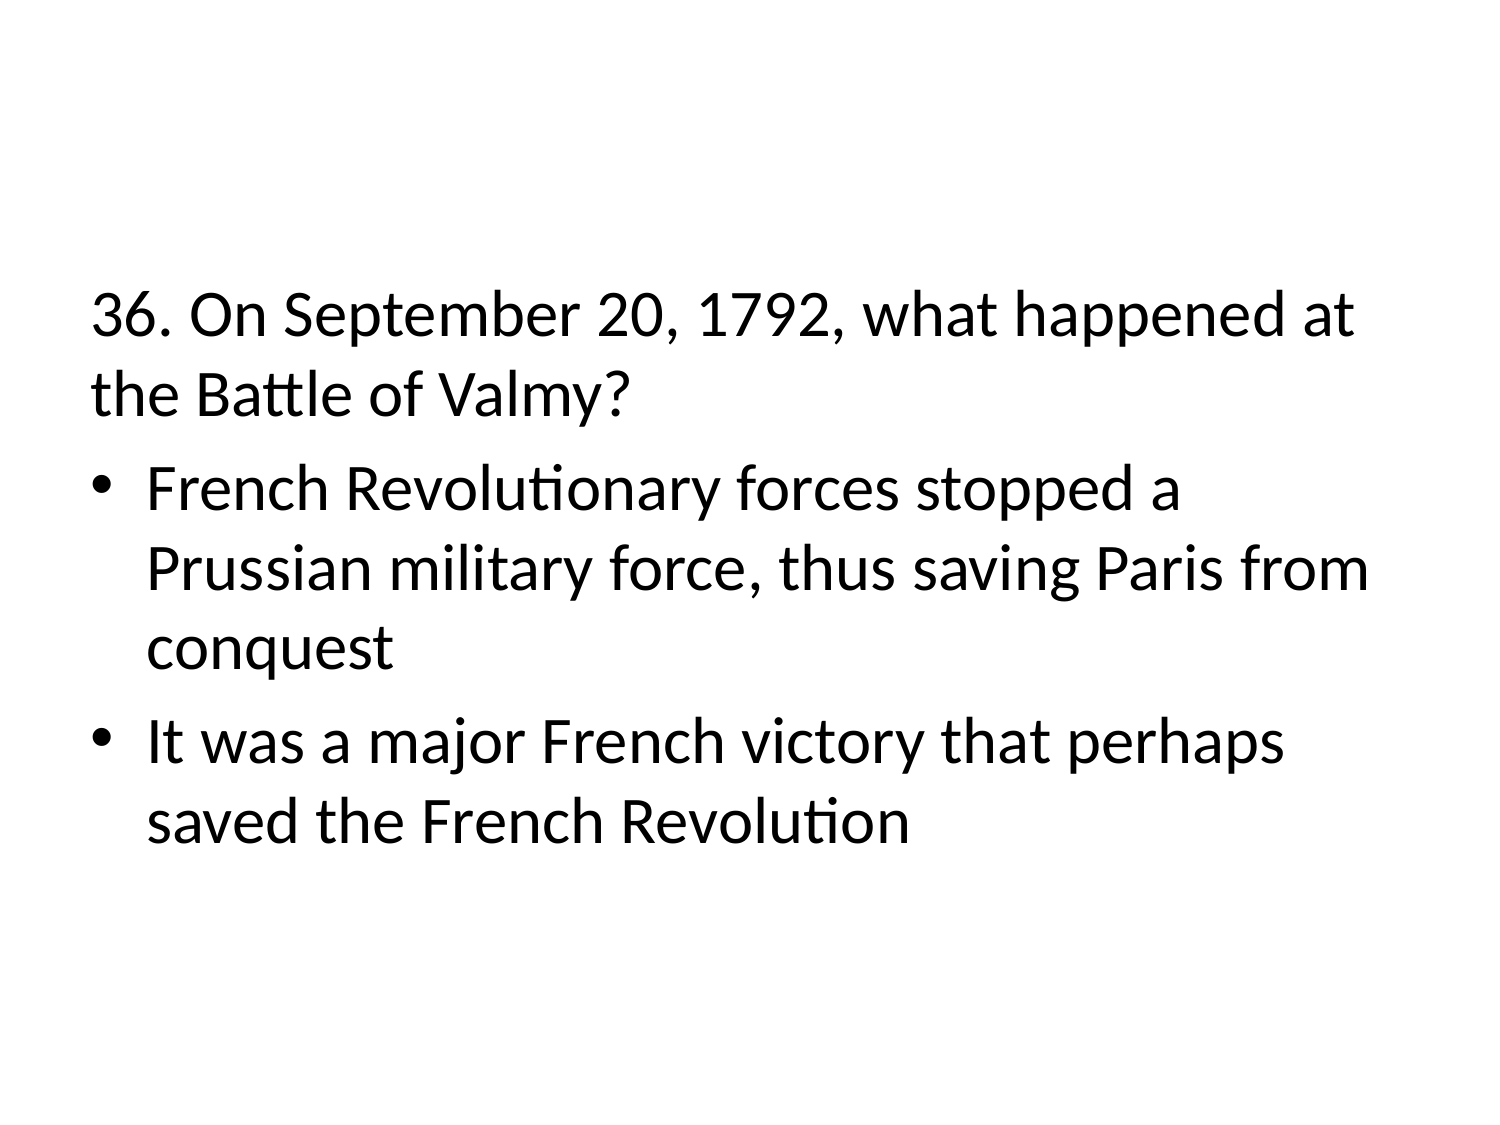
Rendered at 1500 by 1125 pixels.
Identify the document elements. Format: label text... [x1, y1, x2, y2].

list 36. On September 20, 1792, what happened at the Battle of Valmy? French Revolutionary forces stopped a Prussian military force, thus saving Paris from conquest It was a major French victory that perhaps saved the French Revolution [75, 262, 1425, 1005]
